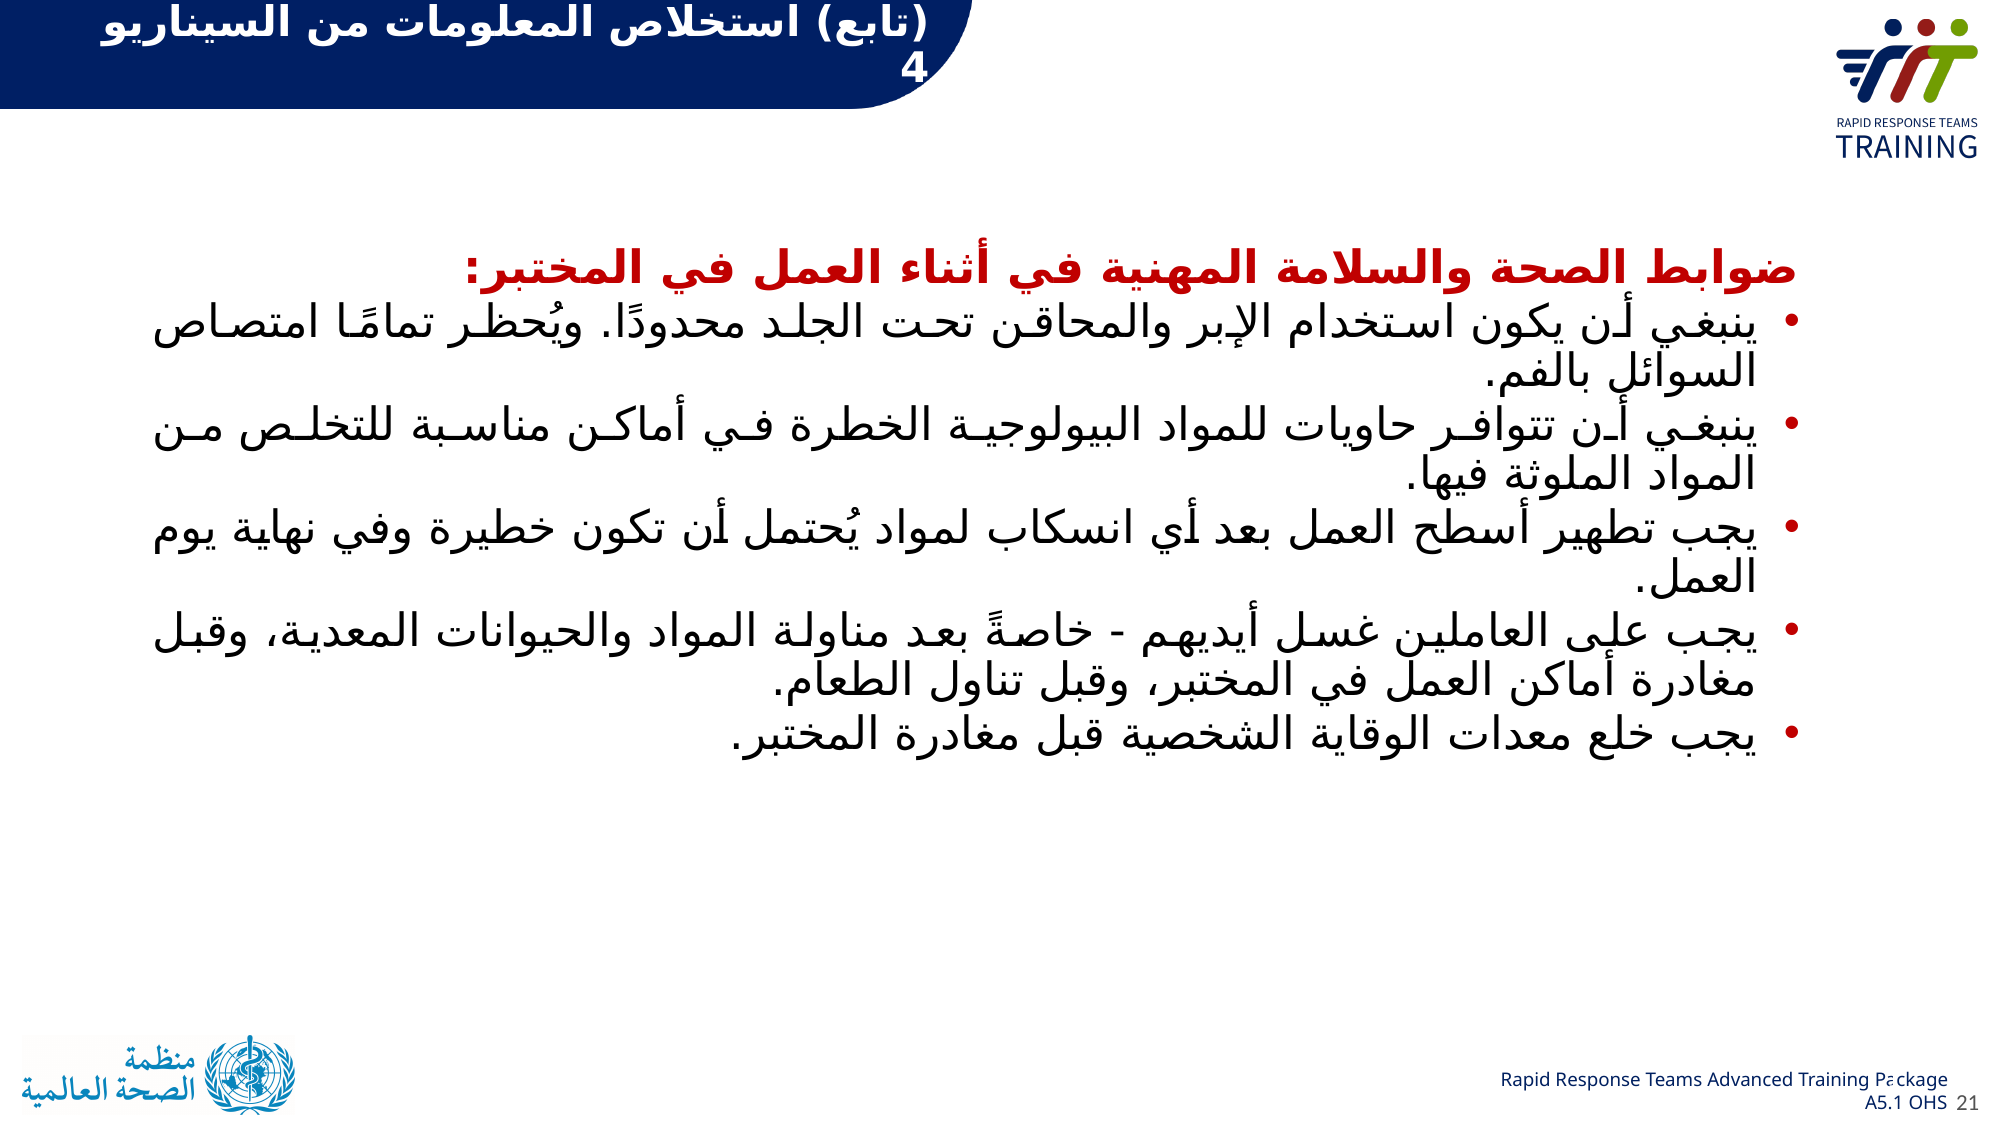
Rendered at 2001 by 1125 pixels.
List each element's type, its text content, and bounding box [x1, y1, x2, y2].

picture [22, 1035, 295, 1115]
title (تابع) استخلاص المعلومات من السيناريو 4 [51, 0, 938, 100]
slide_number 21 [1882, 1037, 1922, 1082]
picture [0, 0, 973, 109]
picture [220, 1092, 278, 1107]
text_box ضوابط الصحة والسلامة المهنية في أثناء العمل في المختبر: ينبغي أن يكون استخدام الإبر والمحاقن تحت الجلد محدودًا. ويُحظر تمامًا امتصاص السوائل بالفم. ينبغي أن تتوافر حاويات للمواد البيولوجية الخطرة في أماكن مناسبة للتخلص من المواد الملوثة فيها. يجب تطهير أسطح العمل بعد أي انسكاب لمواد يُحتمل أن تكون خطيرة وفي نهاية يوم العمل. يجب على العاملين غسل أيديهم - خاصةً بعد مناولة المواد والحيوانات المعدية، وقبل مغادرة أماكن العمل في المختبر، وقبل تناول الطعام. يجب خلع معدات الوقاية الشخصية قبل مغادرة المختبر. [144, 236, 1808, 1092]
picture [1835, 19, 1978, 167]
